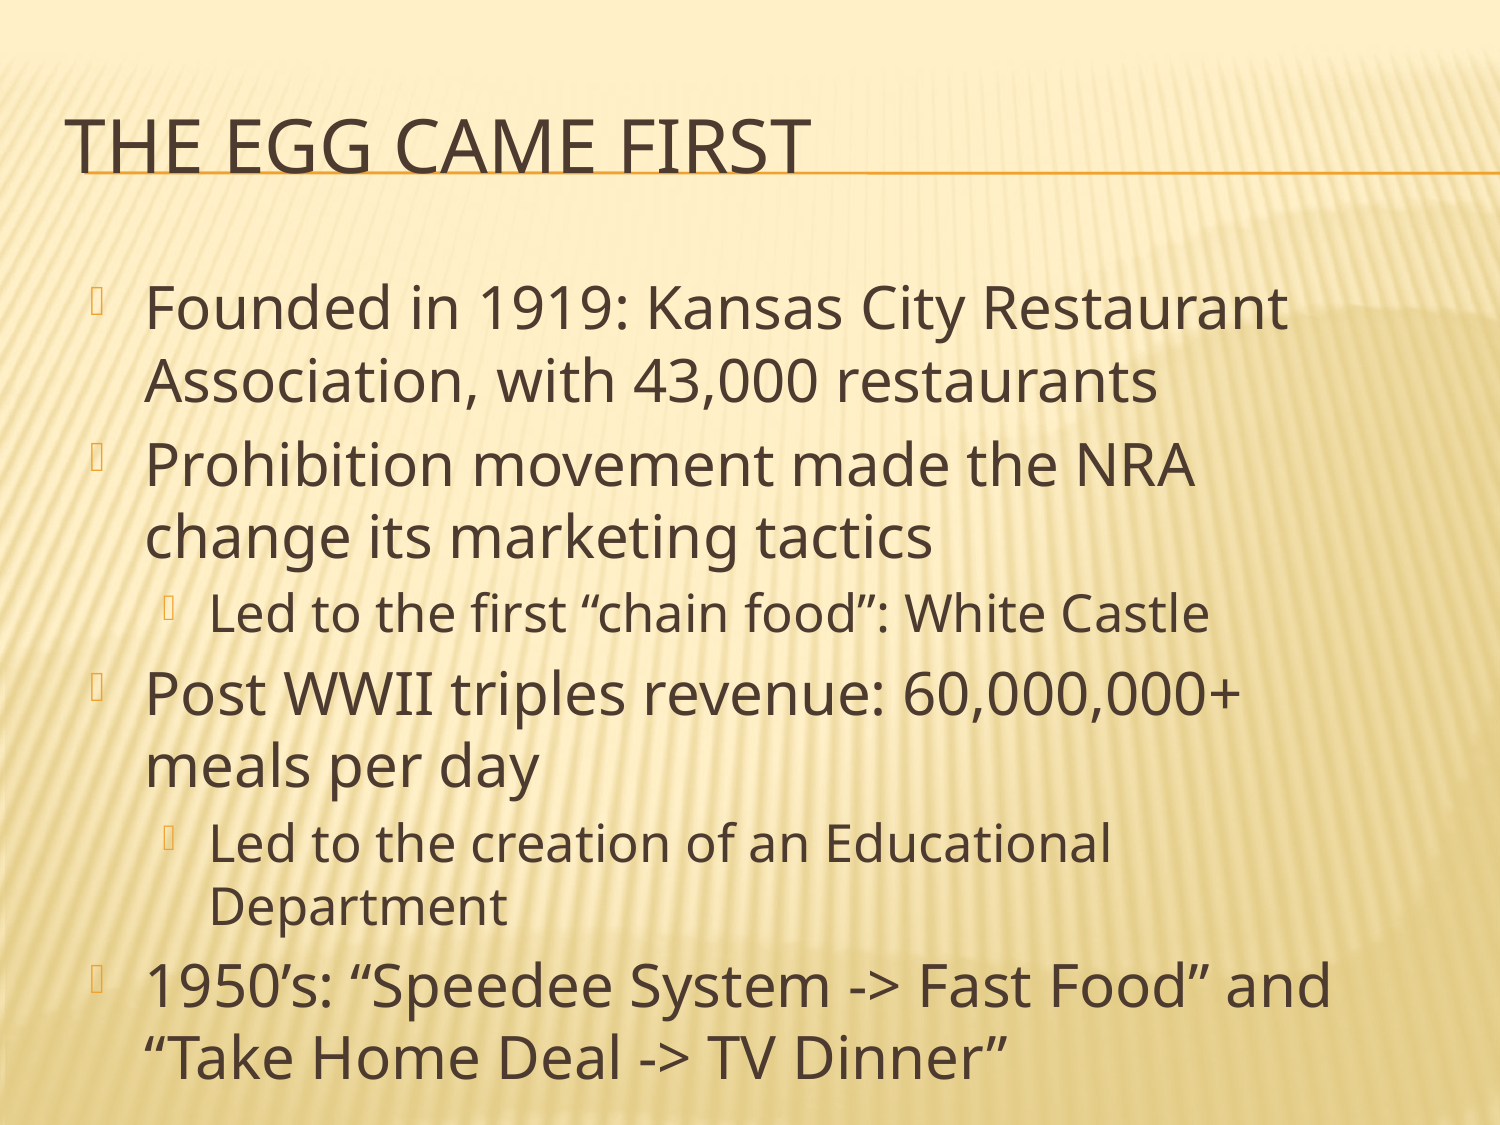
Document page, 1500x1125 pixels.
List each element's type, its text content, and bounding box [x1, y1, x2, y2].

title The Egg Came First [50, 75, 1475, 213]
list Founded in 1919: Kansas City Restaurant Association, with 43,000 restaurants Prohibition movement made the NRA change its marketing tactics Led to the first “chain food”: White Castle Post WWII triples revenue: 60,000,000+ meals per day Led to the creation of an Educational Department 1950’s: “Speedee System -> Fast Food” and “Take Home Deal -> TV Dinner” [75, 262, 1425, 1100]
